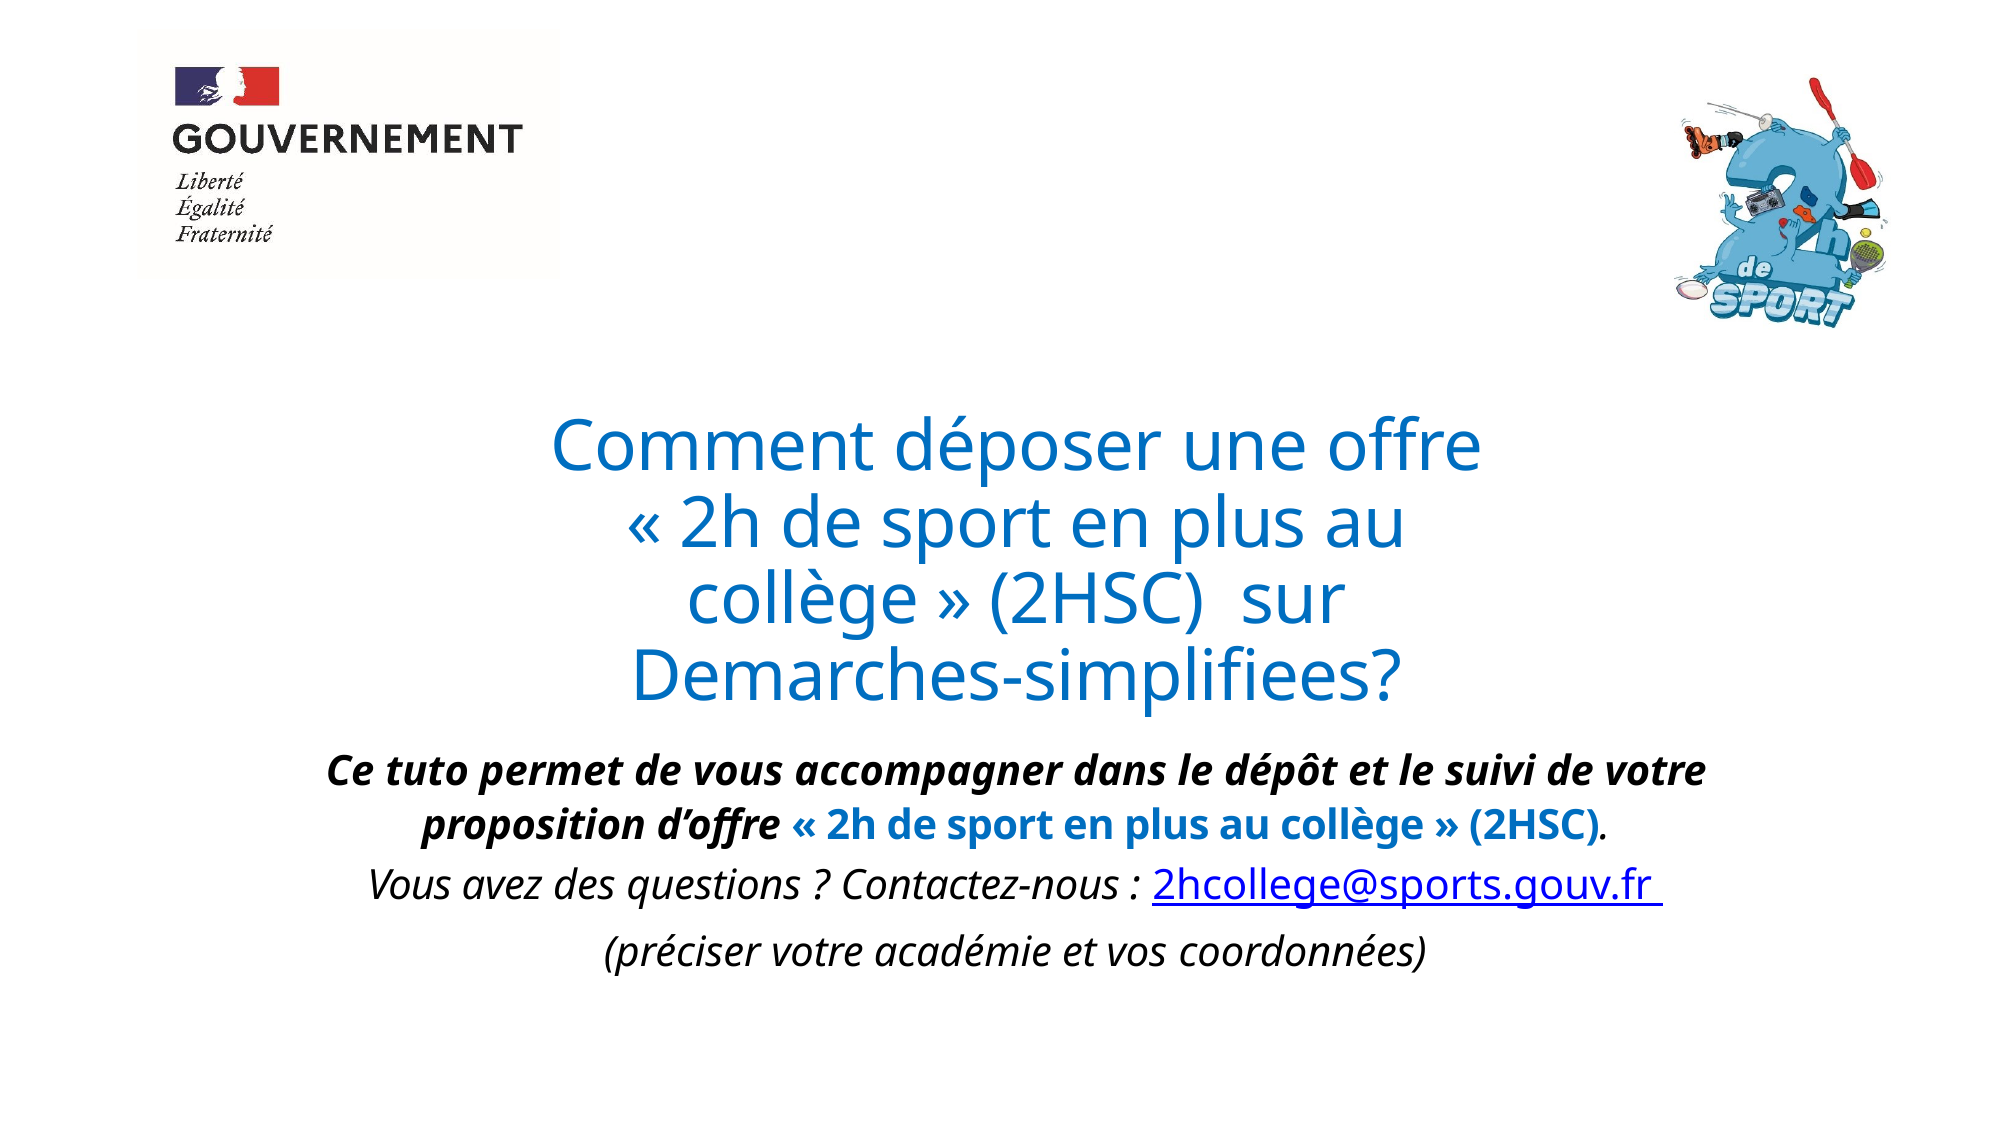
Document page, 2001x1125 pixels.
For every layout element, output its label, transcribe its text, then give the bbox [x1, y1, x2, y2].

text_box [137, 29, 560, 279]
picture [1674, 74, 1892, 336]
title Comment déposer une offre « 2h de sport en plus au collège » (2HSC) sur Demarches-simplifiees? [503, 396, 1529, 715]
text_box Ce tuto permet de vous accompagner dans le dépôt et le suivi de votre proposition d’offre « 2h de sport en plus au collège » (2HSC). Vous avez des questions ? Contactez-nous : 2hcollege@sports.gouv.fr (préciser votre académie et vos coordonnées) [287, 730, 1744, 975]
